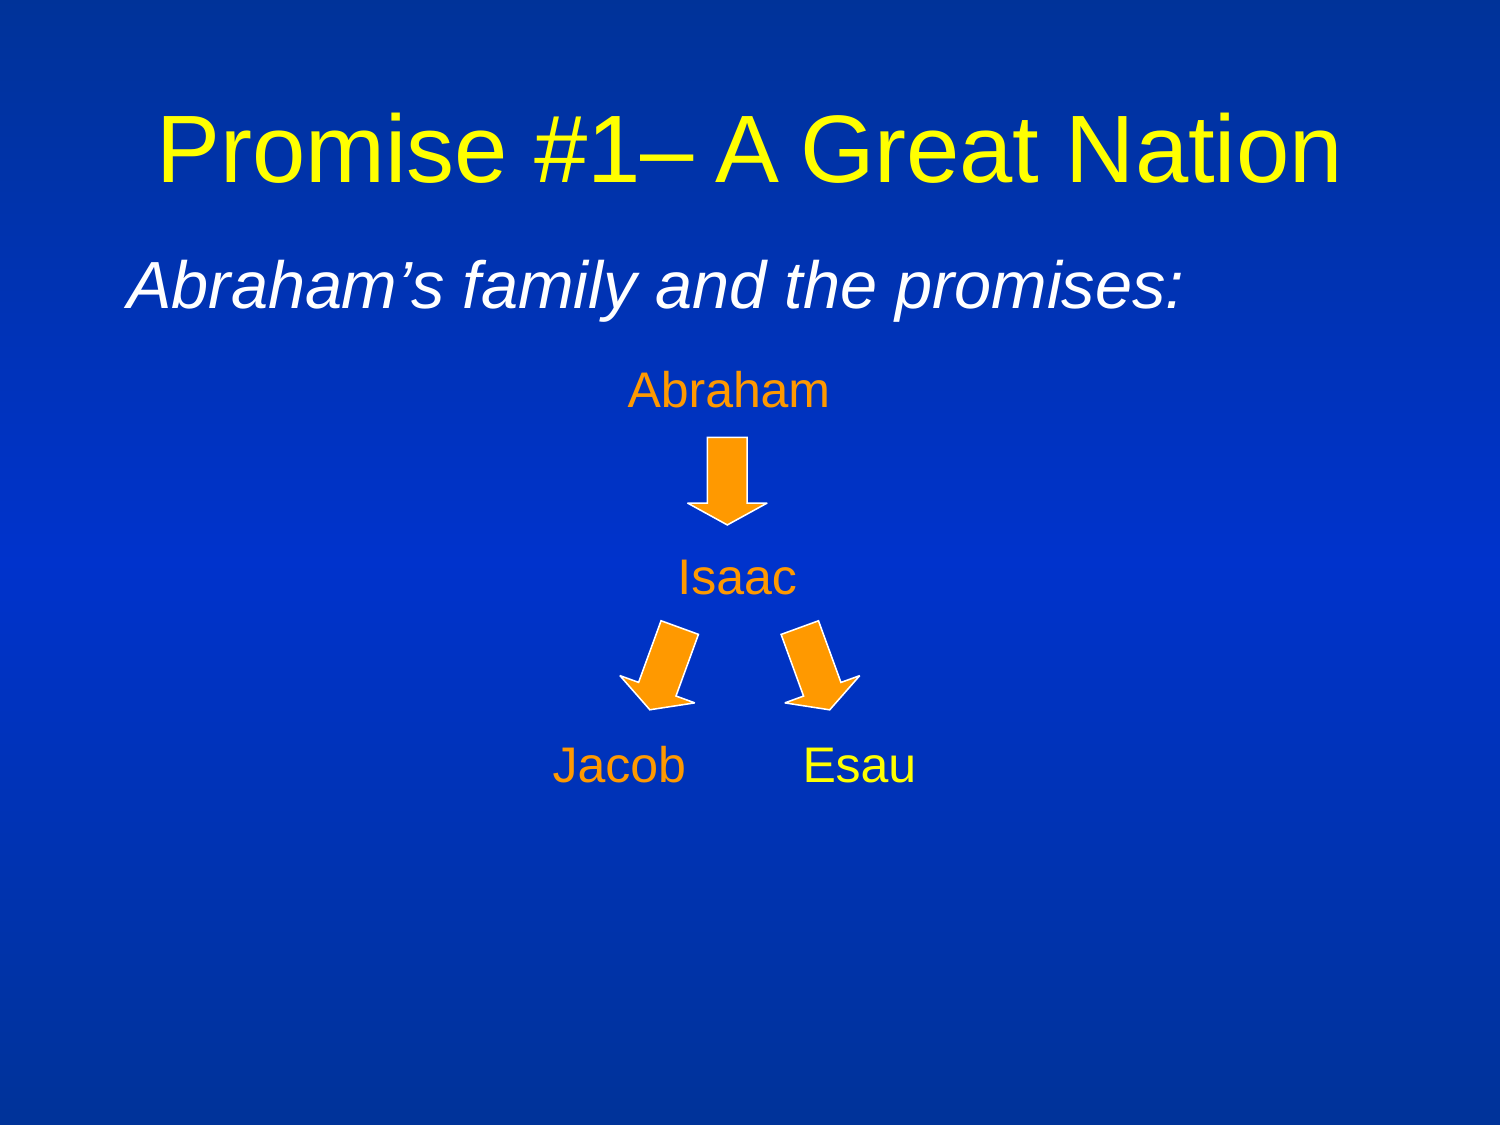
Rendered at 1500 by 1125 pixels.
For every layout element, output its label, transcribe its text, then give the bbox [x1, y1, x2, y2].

text_box [687, 437, 768, 525]
text_box [781, 620, 860, 710]
text_box Esau [787, 724, 932, 800]
list Abraham’s family and the promises: [112, 249, 1388, 338]
text_box Isaac [662, 537, 812, 613]
text_box Abraham [612, 349, 846, 425]
title Promise #1– A Great Nation [37, 50, 1463, 238]
text_box Jacob [537, 724, 701, 800]
text_box [619, 620, 699, 710]
